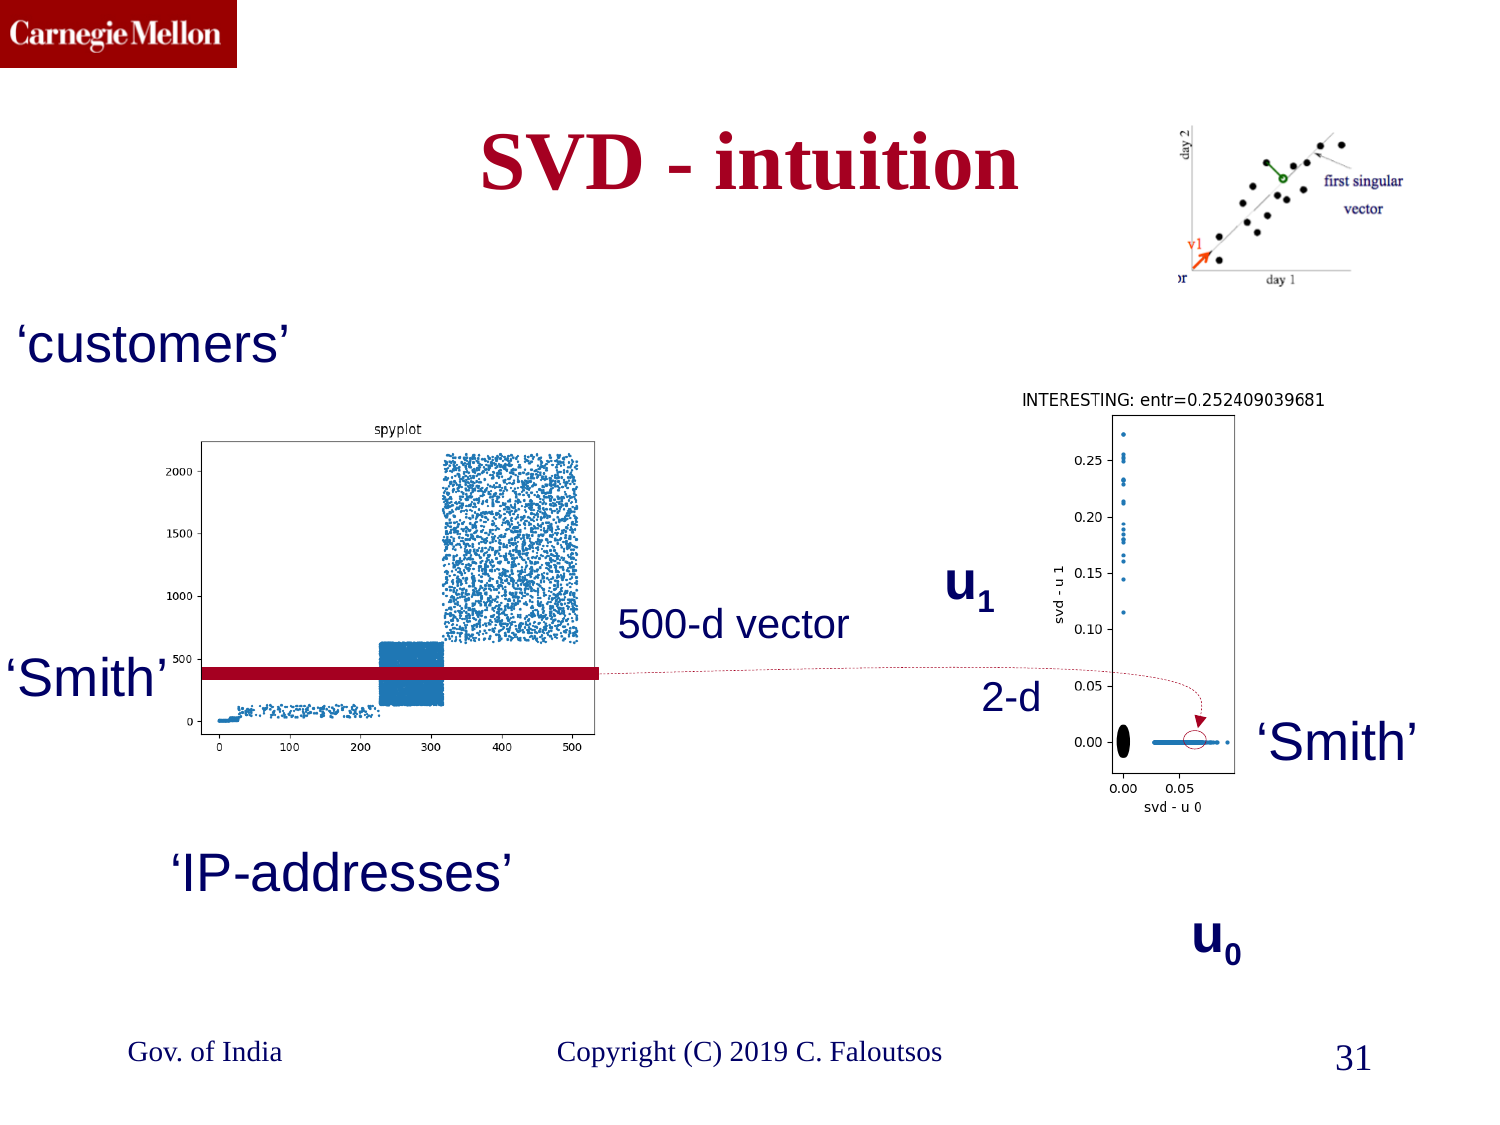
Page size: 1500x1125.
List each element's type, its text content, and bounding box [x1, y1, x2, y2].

footer Copyright (C) 2019 C. Faloutsos [512, 1024, 988, 1101]
slide_number Gov. of India [112, 1024, 426, 1101]
text_box 2-d [966, 662, 1006, 728]
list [1178, 116, 1412, 308]
text_box ‘customers’ [1, 301, 306, 382]
text_box ‘IP-addresses’ [155, 830, 529, 910]
title SVD - intuition [112, 99, 1388, 213]
text_box ‘Smith’ [1356, 699, 1434, 780]
slide_number 31 [1074, 1024, 1388, 1101]
text_box [649, 667, 966, 708]
text_box u1 [929, 537, 1006, 627]
text_box 500-d vector [649, 589, 890, 655]
picture [1011, 357, 1352, 819]
picture [0, 0, 237, 68]
text_box ‘Smith’ [0, 635, 131, 716]
text_box u0 [1176, 890, 1257, 980]
picture [136, 395, 645, 777]
